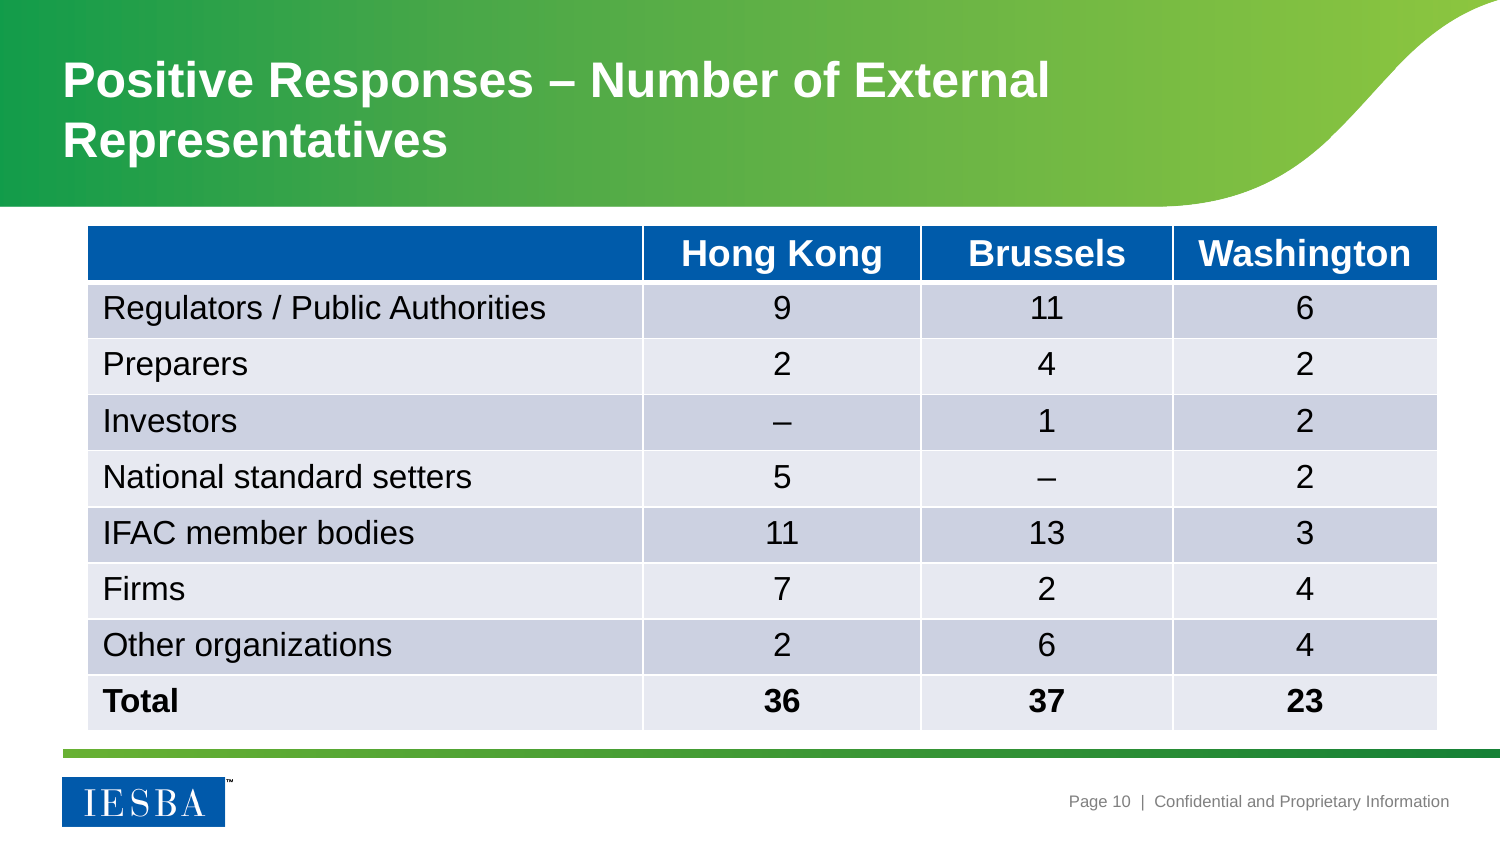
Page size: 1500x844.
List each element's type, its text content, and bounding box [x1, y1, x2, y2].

picture [0, 0, 1500, 207]
table_cell National standard setters [88, 451, 642, 506]
table_cell 11 [922, 285, 1172, 338]
table_cell 1 [922, 395, 1172, 450]
table_cell 9 [644, 285, 920, 338]
table_cell 2 [644, 620, 920, 674]
table_cell 2 [644, 339, 920, 394]
table_cell 4 [1174, 620, 1437, 674]
table_cell Preparers [88, 339, 642, 394]
table_cell 2 [1174, 339, 1437, 394]
table_cell 4 [922, 339, 1172, 394]
table_cell 3 [1174, 508, 1437, 562]
table_cell Other organizations [88, 620, 642, 674]
table_cell – [644, 395, 920, 450]
table_header Washington [1174, 226, 1437, 280]
table_cell 5 [644, 451, 920, 506]
table_cell 36 [644, 676, 920, 730]
table_cell Investors [88, 395, 642, 450]
table_cell 37 [922, 676, 1172, 730]
table_cell Total [88, 676, 642, 730]
table_cell 2 [1174, 395, 1437, 450]
title Positive Responses – Number of External Representatives [62, 75, 1300, 141]
table_cell IFAC member bodies [88, 508, 642, 562]
table_cell – [922, 451, 1172, 506]
table_header [88, 226, 642, 280]
table_cell 4 [1174, 564, 1437, 618]
table_header Hong Kong [644, 226, 920, 280]
table_header Brussels [922, 226, 1172, 280]
table_cell 13 [922, 508, 1172, 562]
table_cell 6 [922, 620, 1172, 674]
picture [62, 777, 233, 827]
table_cell Regulators / Public Authorities [88, 285, 642, 338]
table_cell 11 [644, 508, 920, 562]
table_cell 6 [1174, 285, 1437, 338]
table_cell 23 [1174, 676, 1437, 730]
table_cell 2 [922, 564, 1172, 618]
table_cell 2 [1174, 451, 1437, 506]
table_cell Firms [88, 564, 642, 618]
table_cell 7 [644, 564, 920, 618]
